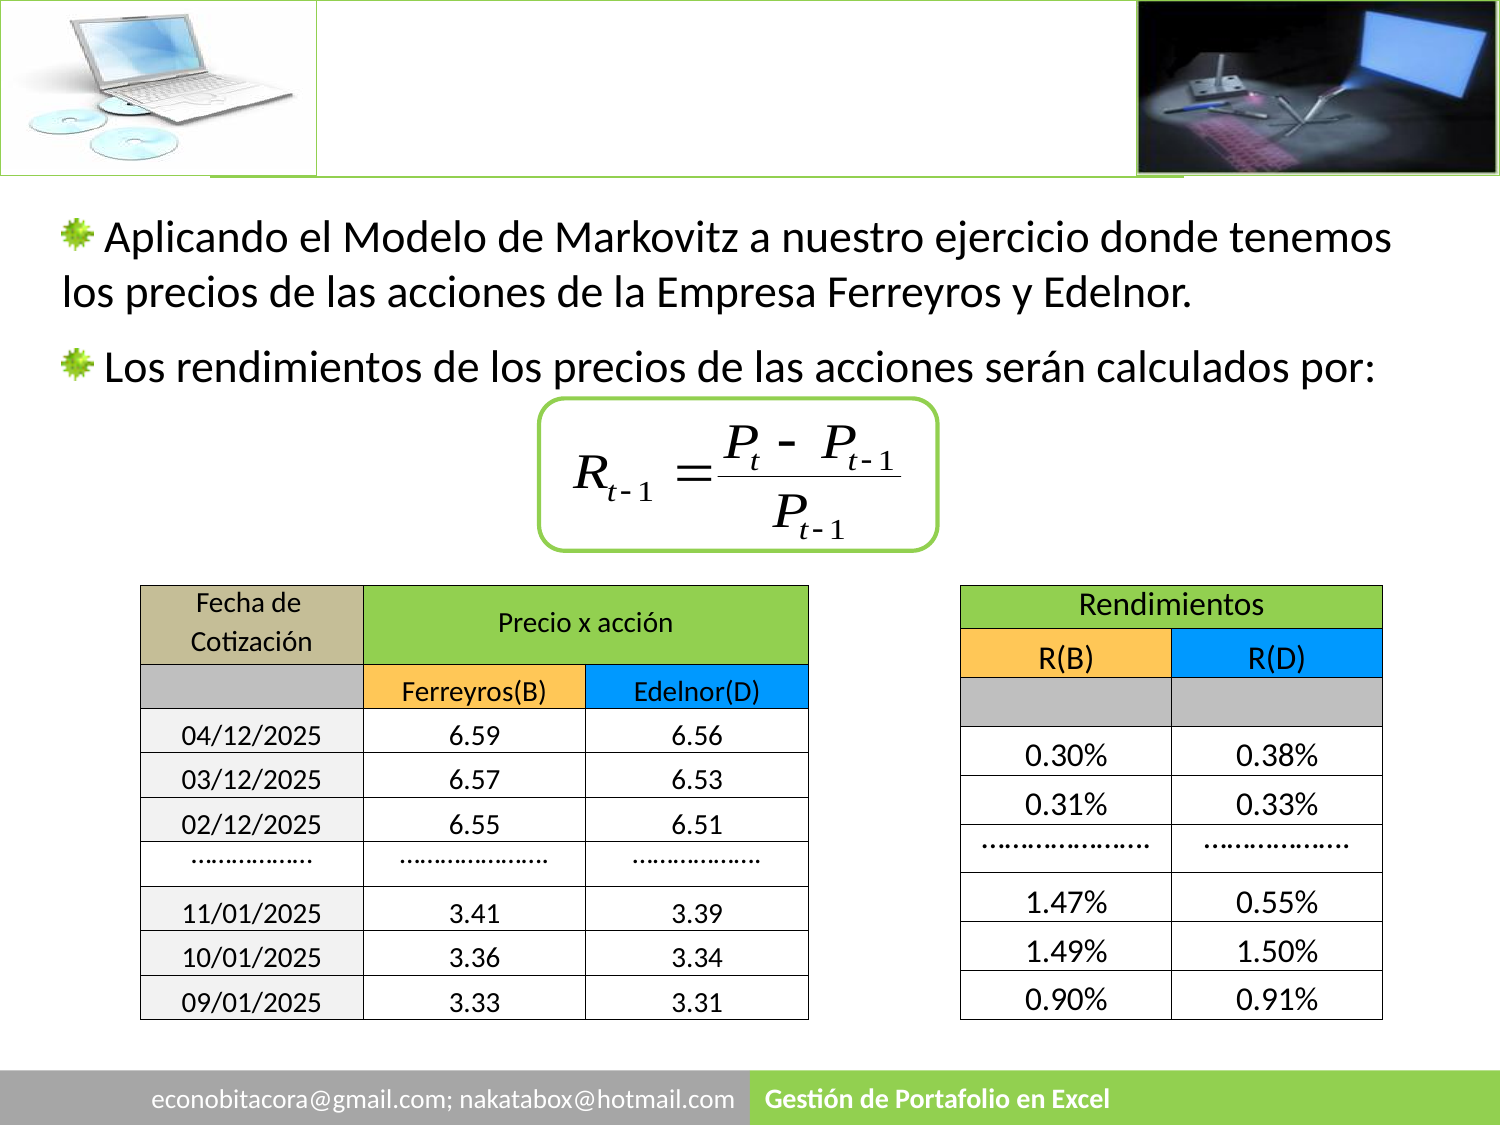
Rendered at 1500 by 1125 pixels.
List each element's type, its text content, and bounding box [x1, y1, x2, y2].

table_cell [141, 665, 363, 708]
table_cell 3.34 [586, 931, 808, 975]
picture [61, 348, 94, 381]
table_cell ……………… [141, 842, 363, 886]
table_cell Ferreyros(B) [364, 665, 585, 708]
table_cell 0.38% [1172, 727, 1382, 775]
table_cell 0.90% [961, 971, 1171, 1019]
table_header Rendimientos [961, 586, 1382, 628]
table_cell 6.53 [586, 753, 808, 797]
table_cell 3.31 [586, 976, 808, 1019]
text_box [536, 396, 940, 553]
text_box econobitacora@gmail.com; nakatabox@hotmail.com [0, 1070, 749, 1125]
table_cell [1172, 678, 1382, 726]
table_cell 11/01/2025 [141, 887, 363, 930]
table_cell 6.55 [364, 798, 585, 841]
table_cell 1.47% [961, 873, 1171, 921]
table_cell ………………. [1172, 825, 1382, 872]
picture [1136, 0, 1500, 177]
picture [0, 0, 317, 177]
table_cell 6.51 [586, 798, 808, 841]
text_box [562, 409, 915, 552]
table_cell 0.31% [961, 776, 1171, 824]
table_cell 3.36 [364, 931, 585, 975]
table_cell Edelnor(D) [586, 665, 808, 708]
table_cell 0.30% [961, 727, 1171, 775]
table_cell 6.59 [364, 709, 585, 752]
table_cell 3.39 [586, 887, 808, 930]
table_cell 10/01/2025 [141, 931, 363, 975]
table_cell 0.55% [1172, 873, 1382, 921]
table_cell …………………. [364, 842, 585, 886]
table_cell 04/12/2025 [141, 709, 363, 752]
table_cell 3.33 [364, 976, 585, 1019]
table_cell Cotización [141, 625, 363, 664]
table_cell 6.57 [364, 753, 585, 797]
text_box Gestión de Portafolio en Excel [749, 1070, 1500, 1125]
table_cell 09/01/2025 [141, 976, 363, 1019]
table_header Fecha de [141, 586, 363, 625]
table_cell 0.91% [1172, 971, 1382, 1019]
picture [61, 218, 94, 251]
table_cell 1.50% [1172, 922, 1382, 970]
table_cell …………………. [961, 825, 1171, 872]
table_cell R(B) [961, 629, 1171, 677]
table_cell [961, 678, 1171, 726]
table_cell ………………. [586, 842, 808, 886]
table_cell 1.49% [961, 922, 1171, 970]
table_cell R(D) [1172, 629, 1382, 677]
table_cell 0.33% [1172, 776, 1382, 824]
text_box [318, 0, 1134, 178]
table_header Precio x acción [364, 586, 808, 664]
table_cell 6.56 [586, 709, 808, 752]
table_cell 03/12/2025 [141, 753, 363, 797]
table_cell 02/12/2025 [141, 798, 363, 841]
table_cell 3.41 [364, 887, 585, 930]
text_box Aplicando el Modelo de Markovitz a nuestro ejercicio donde tenemos los precios de las acciones de la Empresa Ferreyros y Edelnor. Los rendimientos de los precios de las acciones serán calculados por: [46, 199, 1465, 399]
